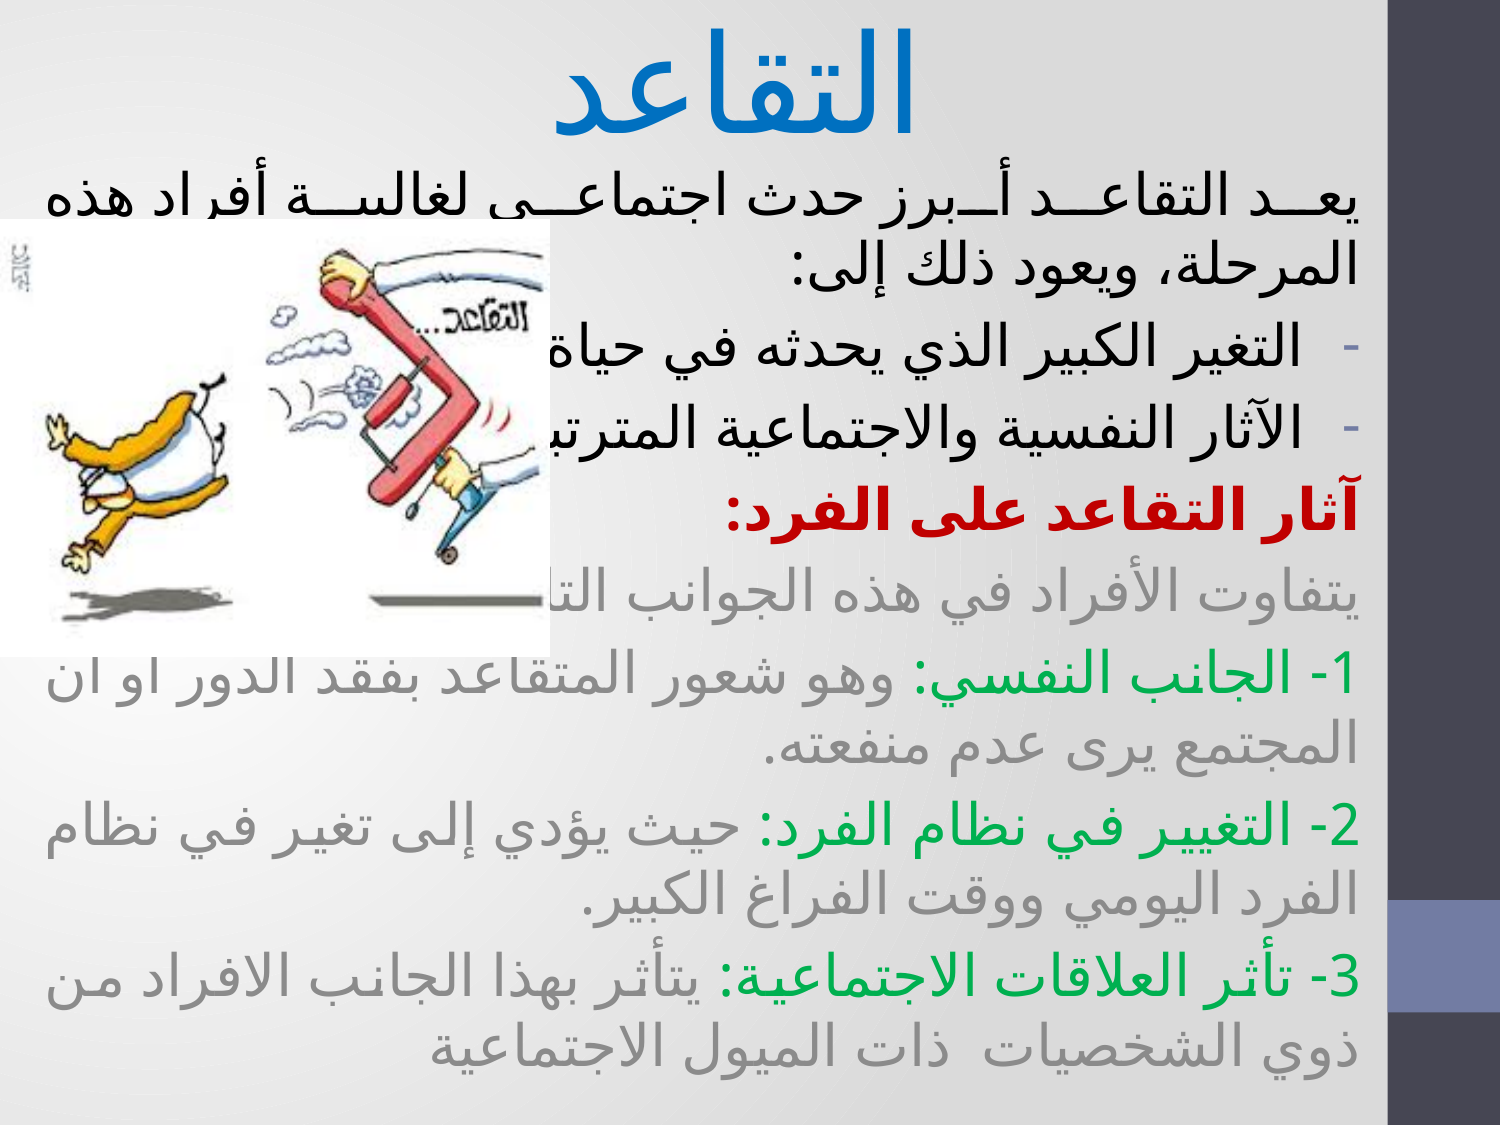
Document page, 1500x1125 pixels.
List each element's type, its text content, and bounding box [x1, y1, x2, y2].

picture [0, 219, 550, 658]
subtitle يعد التقاعد أبرز حدث اجتماعي لغالبية أفراد هذه المرحلة، ويعود ذلك إلى: التغير الكبير الذي يحدثه في حياة الشخص الآثار النفسية والاجتماعية المترتبة عليه آثار التقاعد على الفرد: يتفاوت الأفراد في هذه الجوانب التالية : 1- الجانب النفسي: وهو شعور المتقاعد بفقد الدور او ان المجتمع يرى عدم منفعته. 2- التغيير في نظام الفرد: حيث يؤدي إلى تغير في نظام الفرد اليومي ووقت الفراغ الكبير. 3- تأثر العلاقات الاجتماعية: يتأثر بهذا الجانب الافراد من ذوي الشخصيات ذات الميول الاجتماعية [29, 149, 1377, 1094]
title التقاعد [100, 30, 1338, 149]
